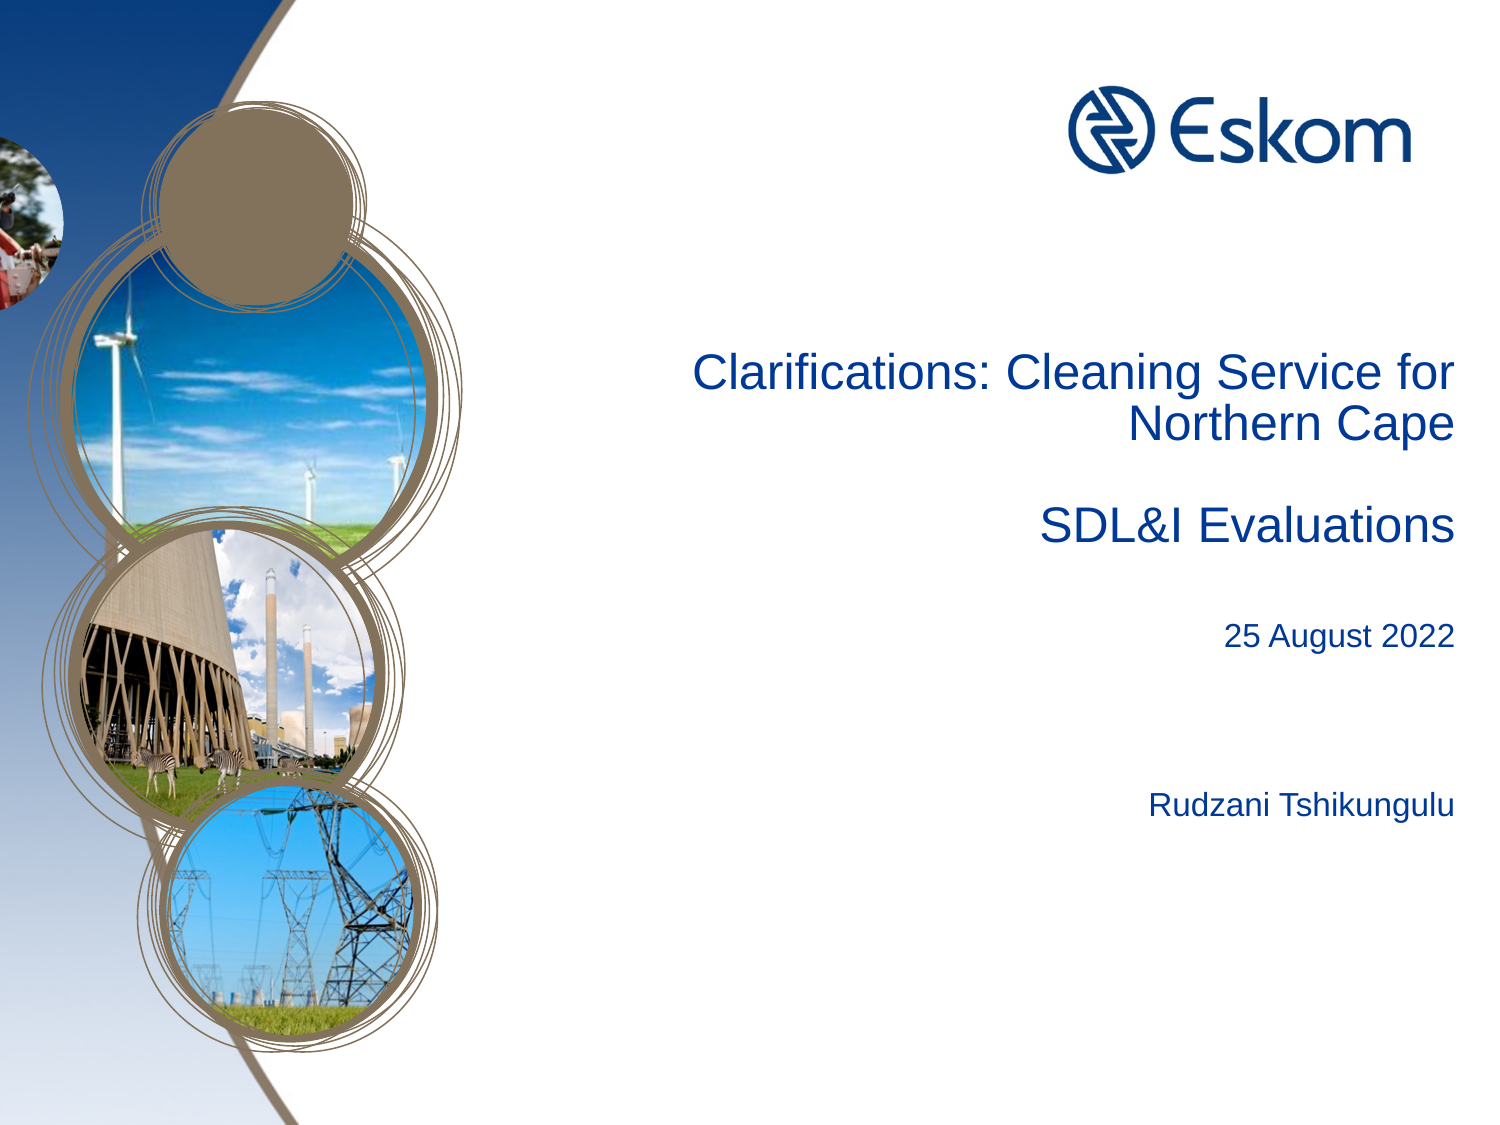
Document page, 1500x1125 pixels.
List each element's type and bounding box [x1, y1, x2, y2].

text_box [27, 196, 462, 607]
text_box [137, 768, 438, 1053]
text_box [41, 506, 406, 850]
text_box [0, 0, 1500, 1125]
text_box [141, 101, 367, 313]
